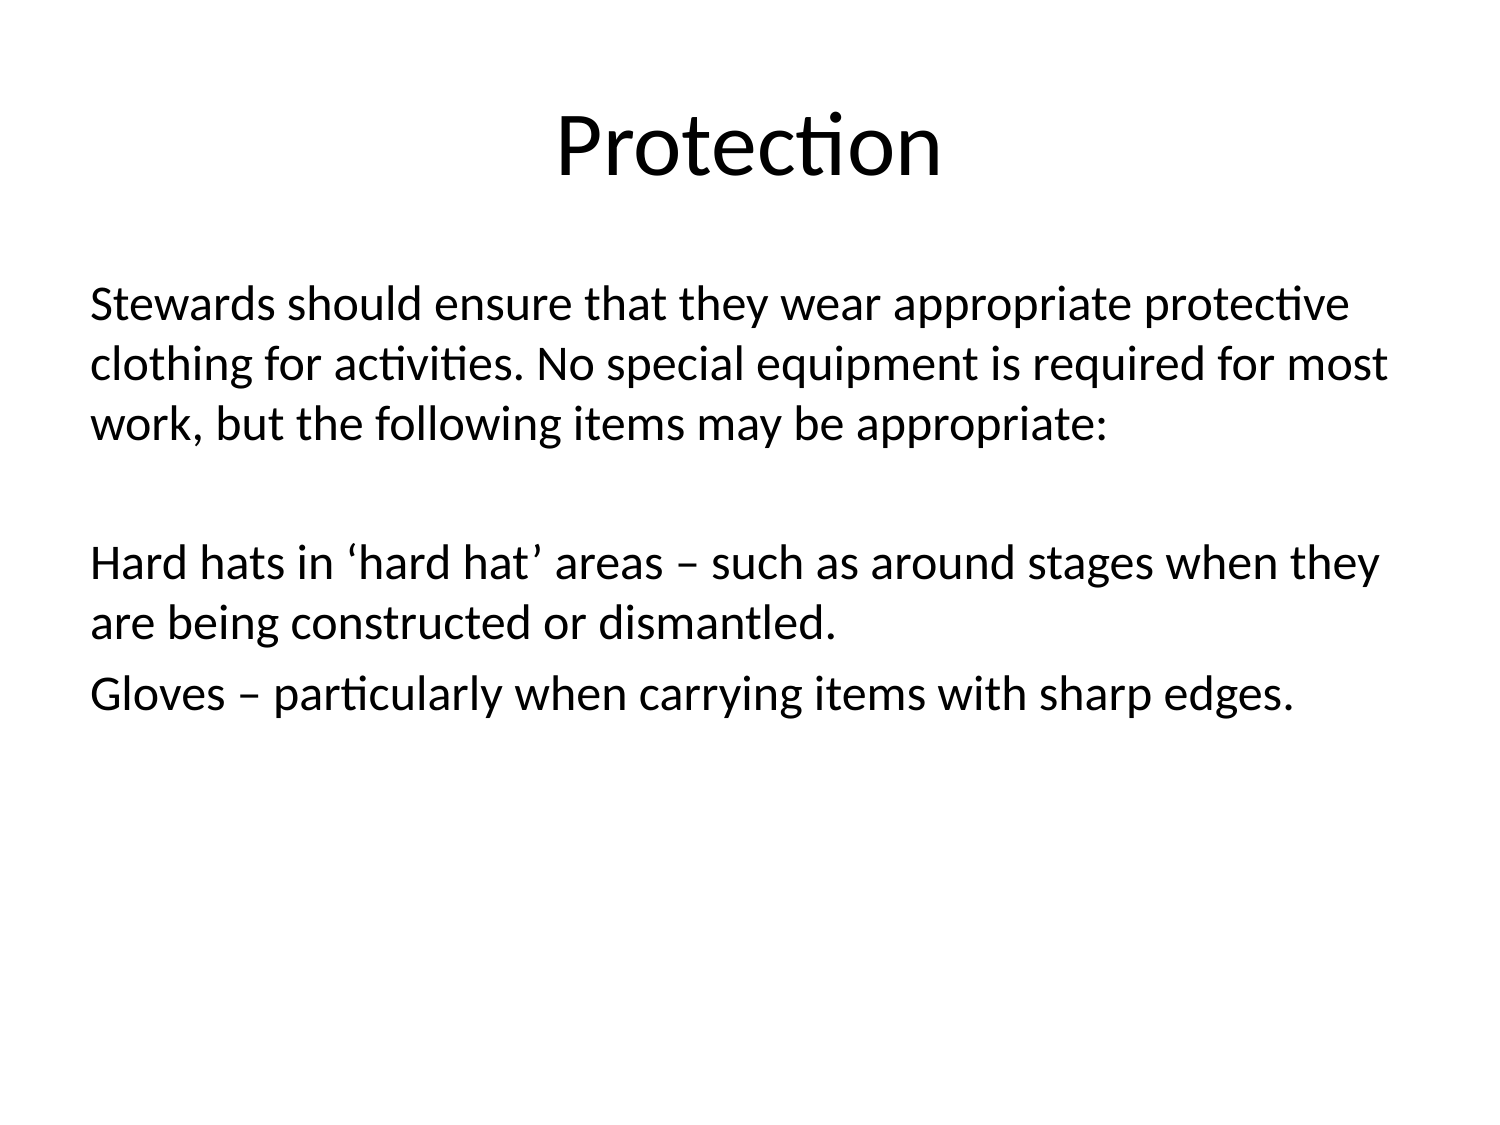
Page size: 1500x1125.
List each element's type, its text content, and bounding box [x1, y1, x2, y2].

list Stewards should ensure that they wear appropriate protective clothing for activities. No special equipment is required for most work, but the following items may be appropriate: Hard hats in ‘hard hat’ areas – such as around stages when they are being constructed or dismantled. Gloves – particularly when carrying items with sharp edges. [75, 262, 1425, 1005]
title Protection [75, 45, 1425, 233]
